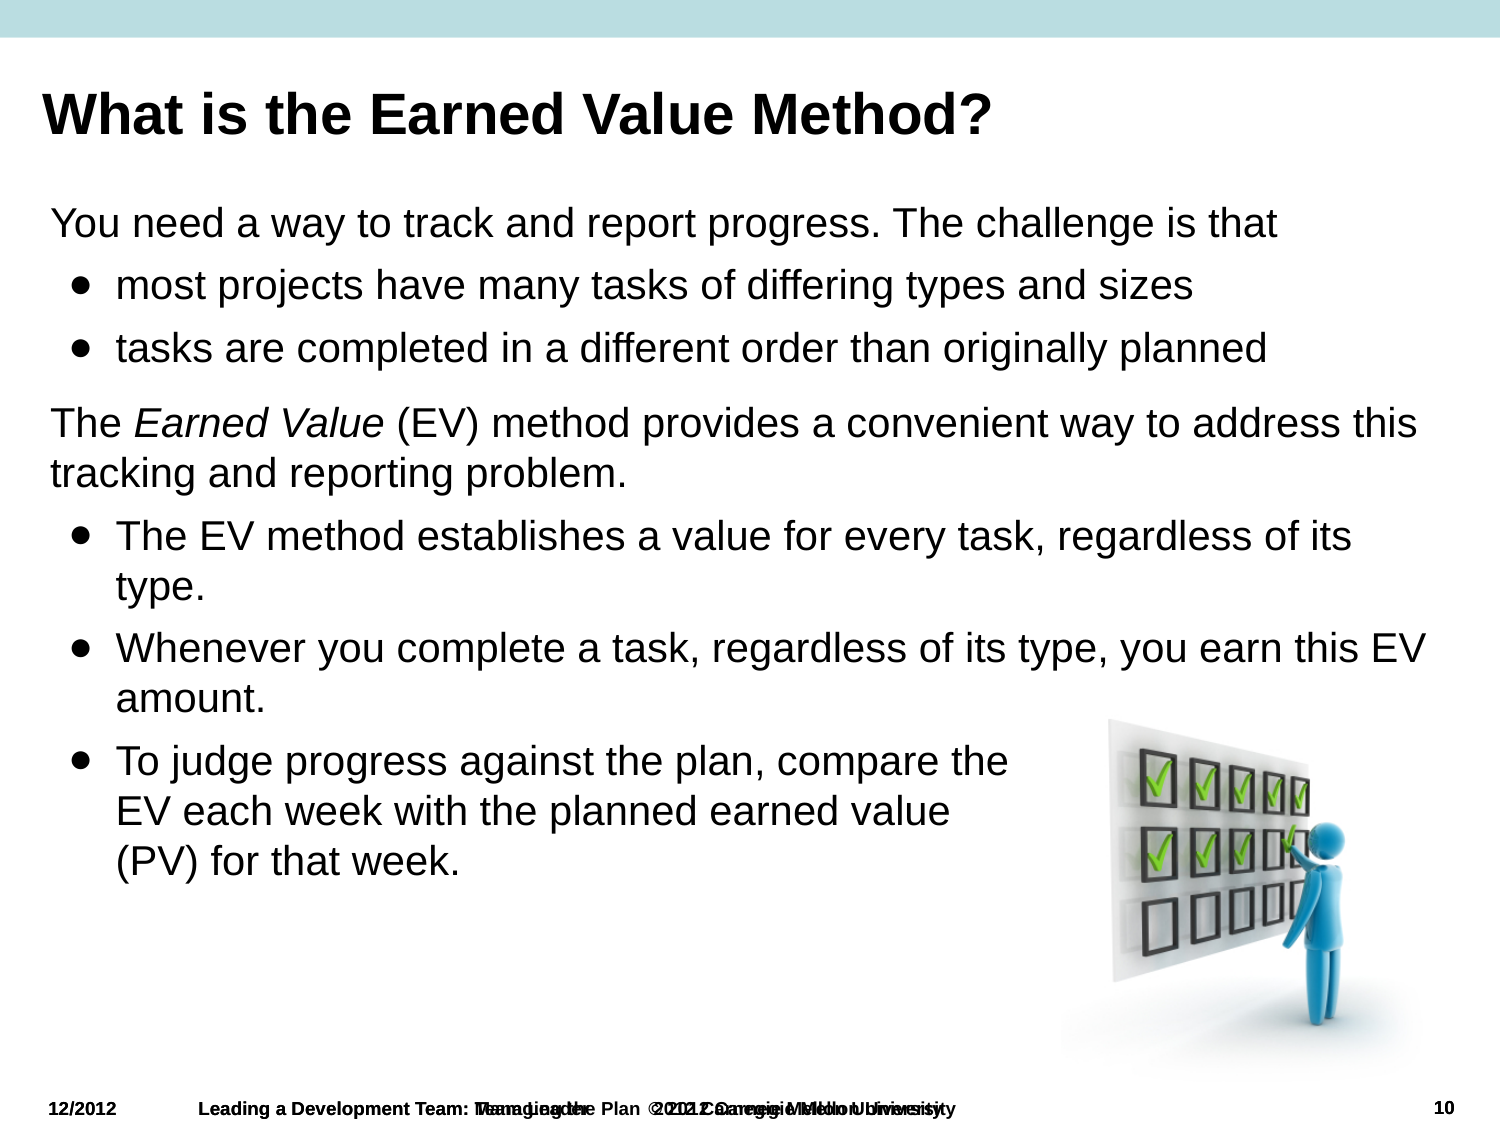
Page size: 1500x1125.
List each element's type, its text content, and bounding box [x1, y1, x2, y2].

list You need a way to track and report progress. The challenge is that most projects have many tasks of differing types and sizes tasks are completed in a different order than originally planned The Earned Value (EV) method provides a convenient way to address this tracking and reporting problem. The EV method establishes a value for every task, regardless of its type. Whenever you complete a task, regardless of its type, you earn this EV amount. To judge progress against the plan, compare the EV each week with the planned earned value (PV) for that week. [50, 195, 1437, 808]
picture [1060, 697, 1437, 1083]
title What is the Earned Value Method? [42, 89, 1438, 147]
